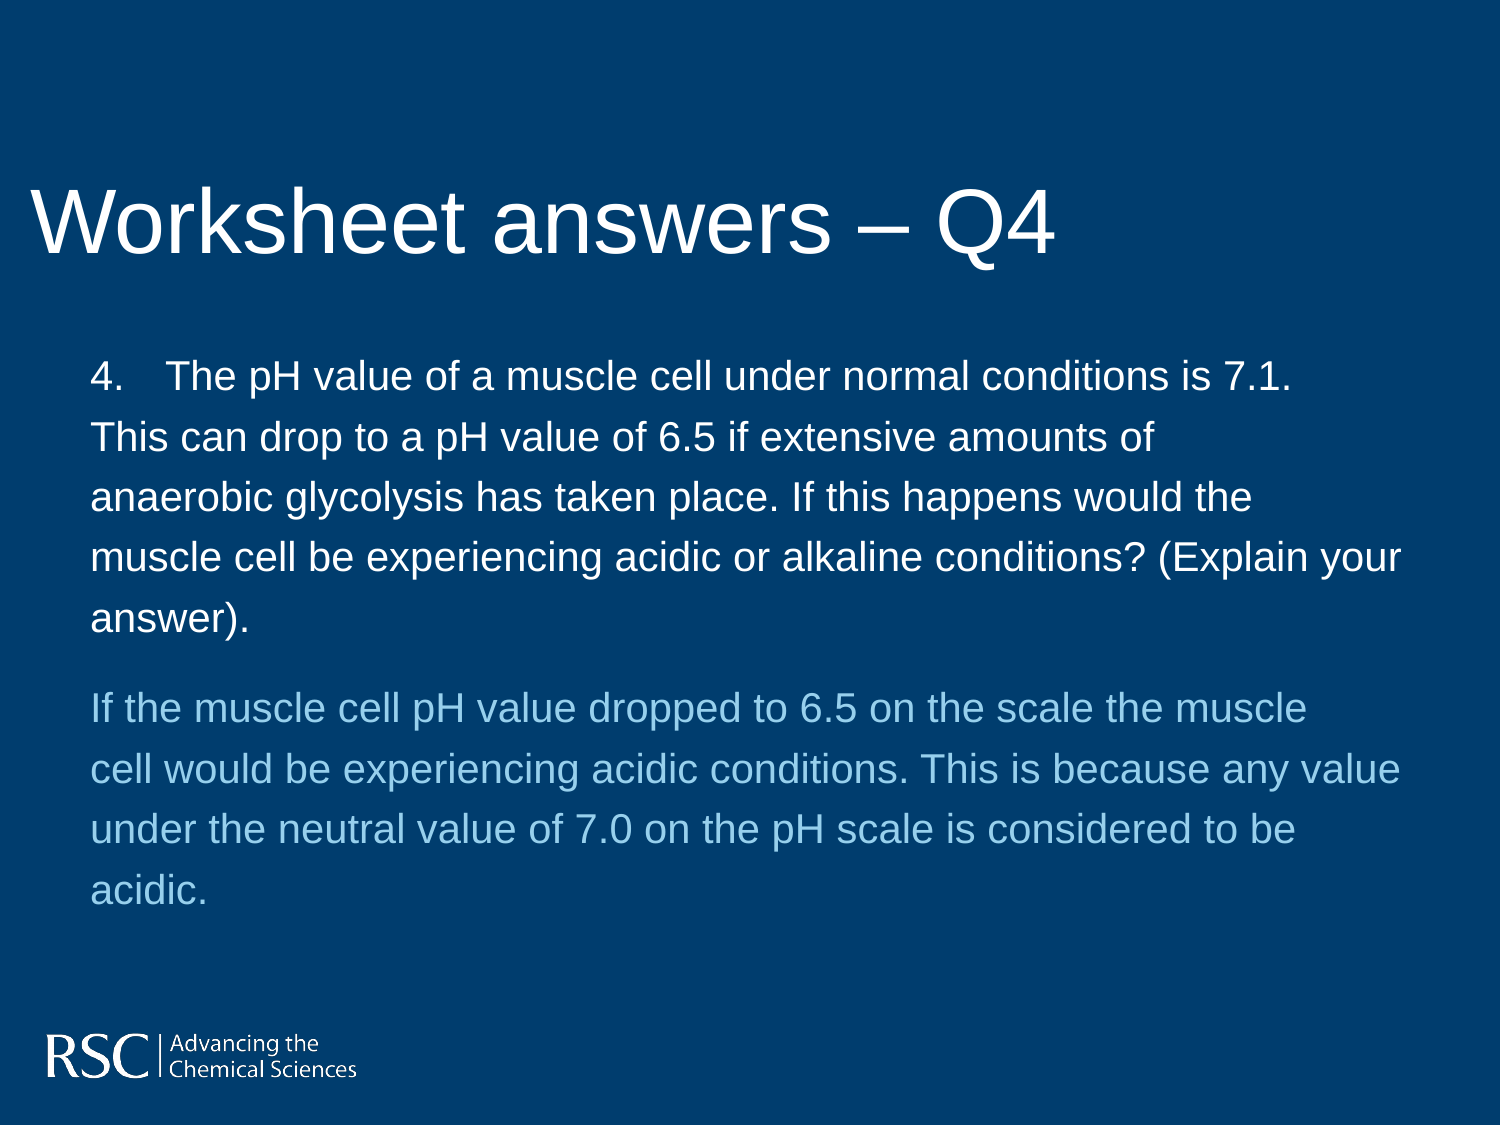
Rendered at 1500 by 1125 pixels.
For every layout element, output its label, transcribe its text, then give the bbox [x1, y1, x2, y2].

picture [42, 1028, 362, 1082]
text_box The pH value of a muscle cell under normal conditions is 7.1. This can drop to a pH value of 6.5 if extensive amounts of anaerobic glycolysis has taken place. If this happens would the muscle cell be experiencing acidic or alkaline conditions? (Explain your answer). If the muscle cell pH value dropped to 6.5 on the scale the muscle cell would be experiencing acidic conditions. This is because any value under the neutral value of 7.0 on the pH scale is considered to be acidic. [74, 281, 1425, 1005]
text_box Worksheet answers – Q4 [14, 154, 1211, 280]
